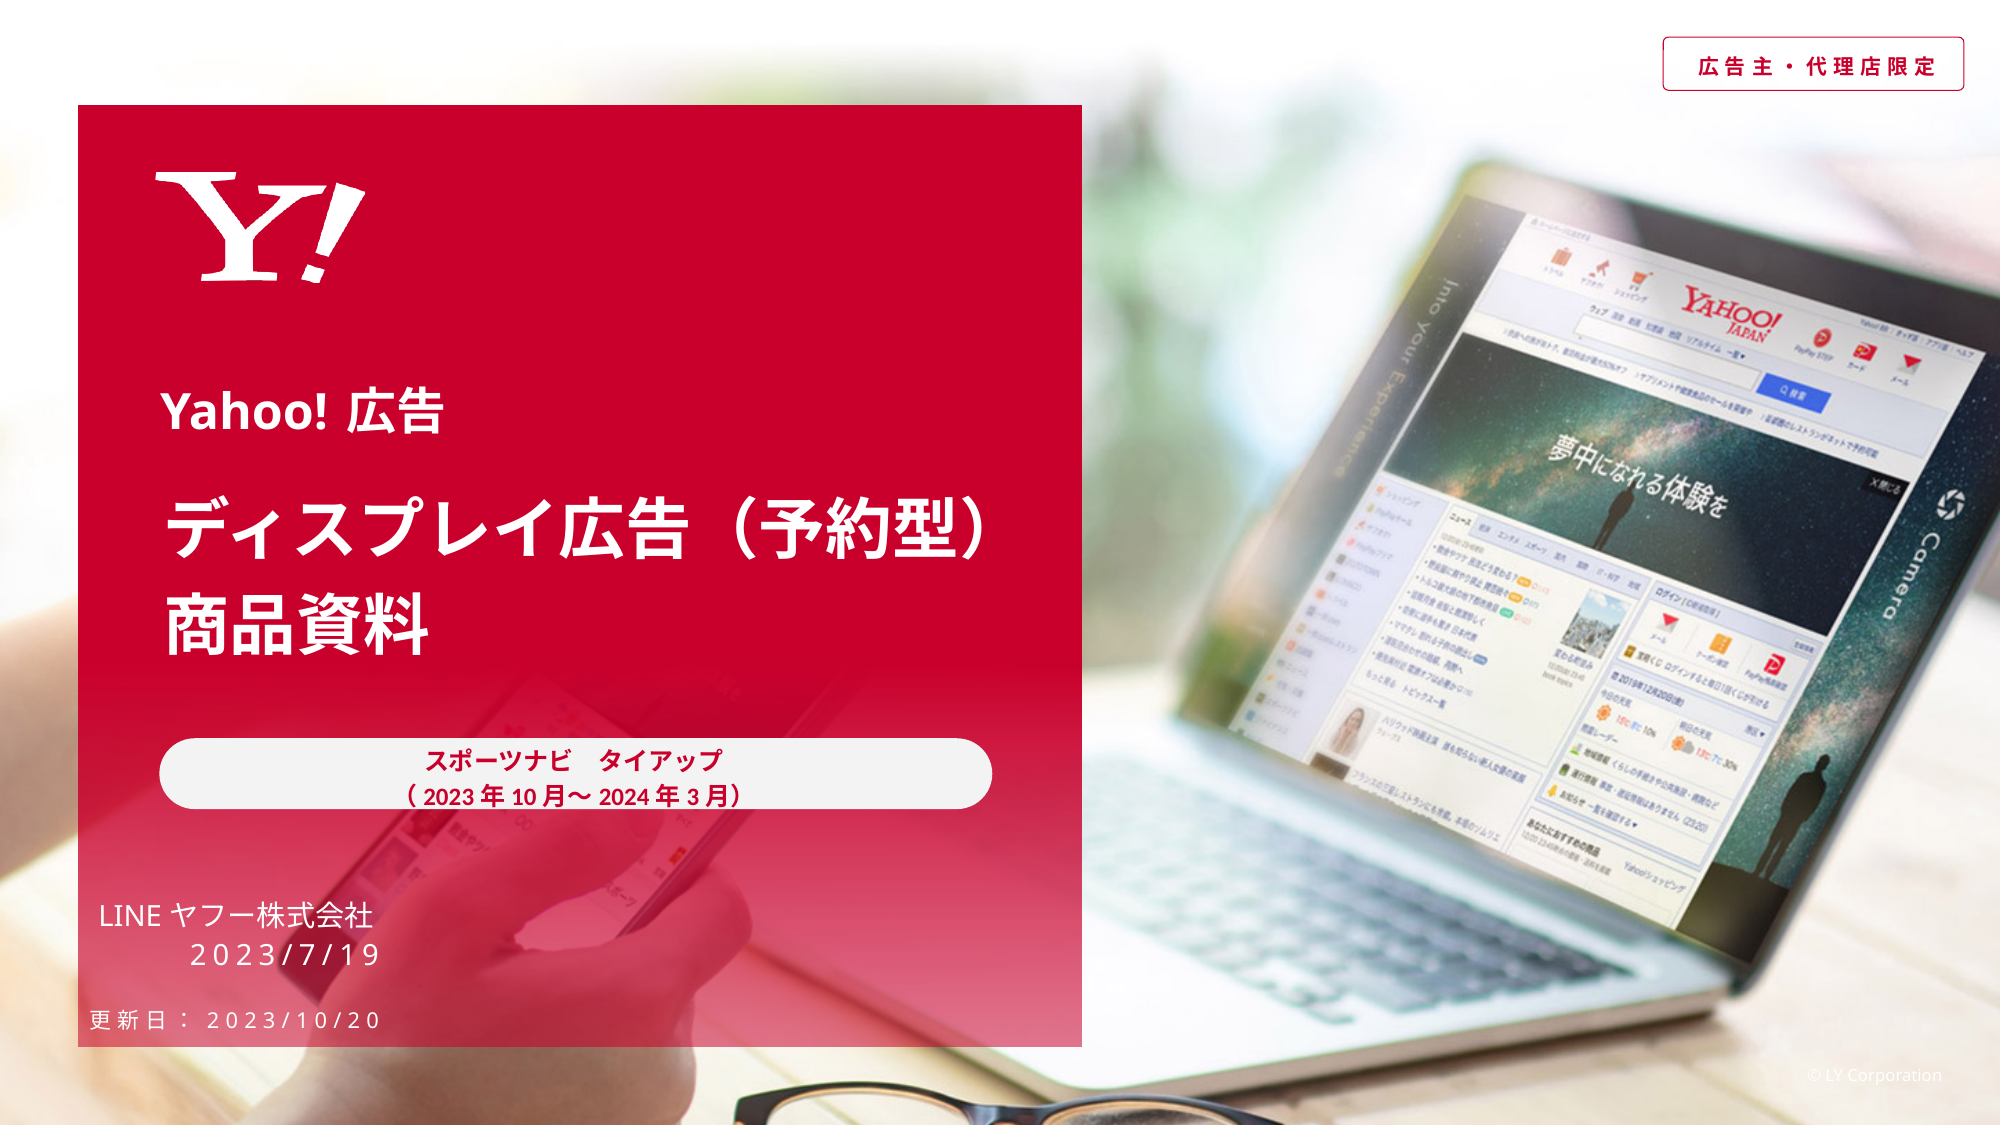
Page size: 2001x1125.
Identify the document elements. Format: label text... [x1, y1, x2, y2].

list スポーツナビ タイアップ （2023年10月～2024年3月） [190, 738, 958, 798]
picture [0, 0, 2000, 1125]
title ディスプレイ広告（予約型） 商品資料 [155, 457, 1071, 676]
